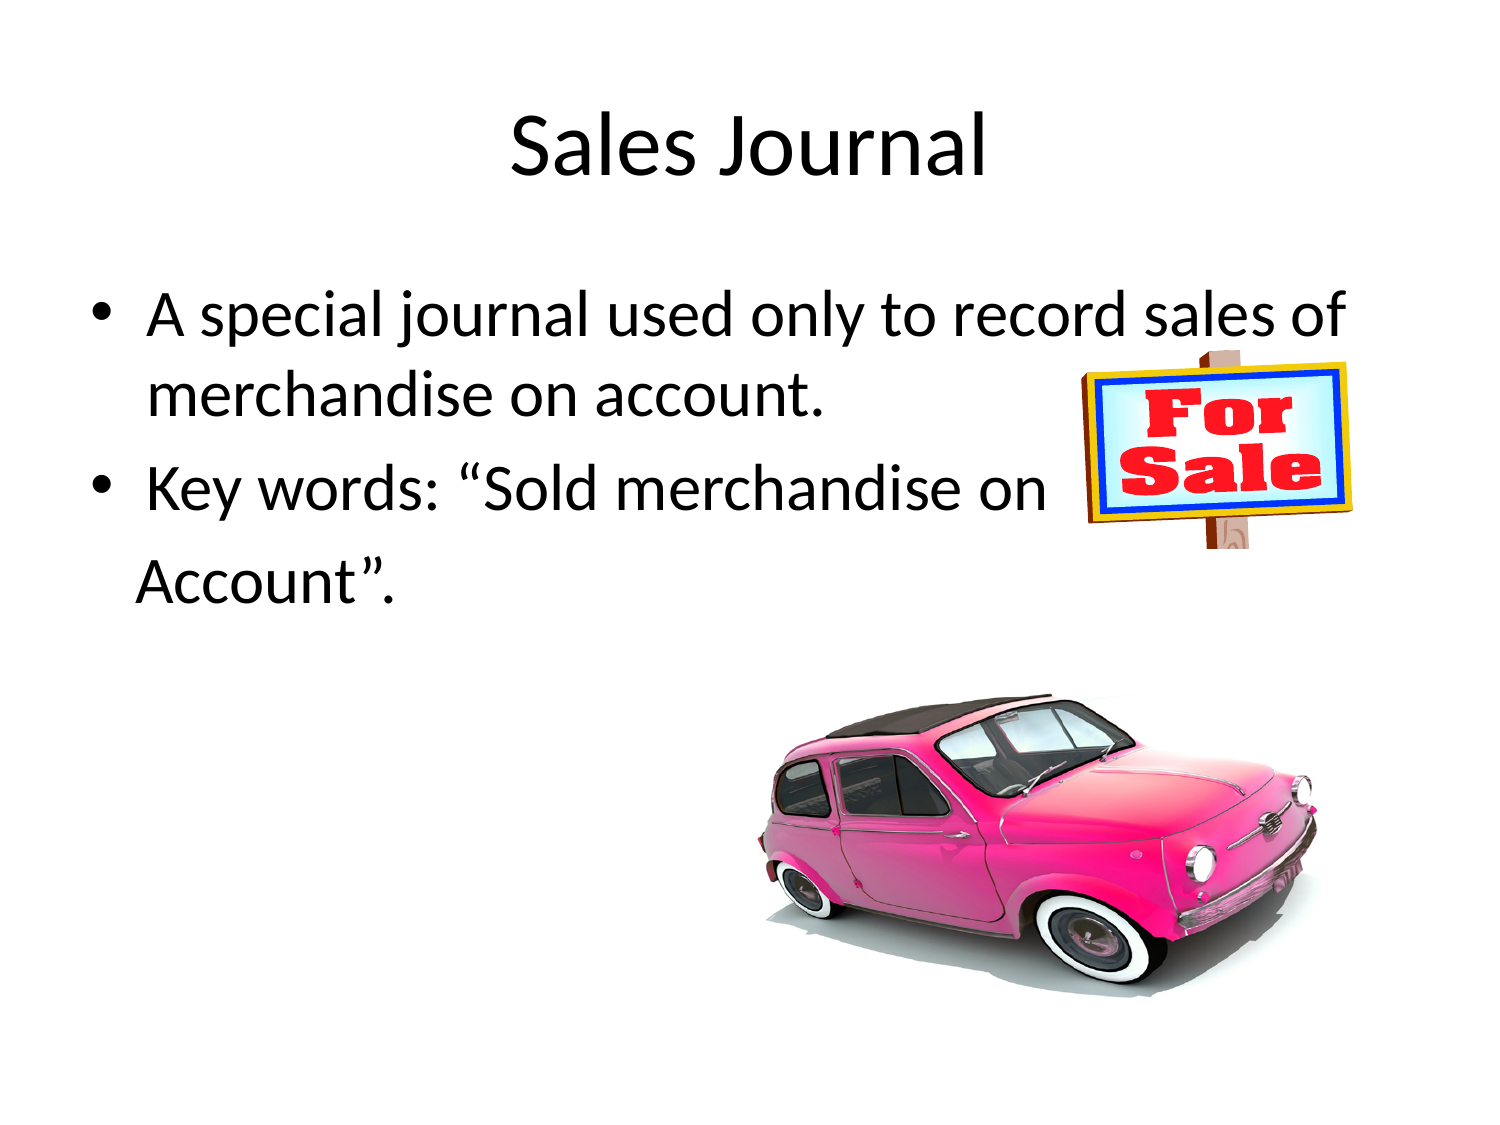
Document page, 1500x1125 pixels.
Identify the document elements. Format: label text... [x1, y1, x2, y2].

list A special journal used only to record sales of merchandise on account. Key words: “Sold merchandise on Account”. [75, 262, 1425, 1005]
title Sales Journal [75, 45, 1425, 233]
picture [685, 349, 1374, 1052]
